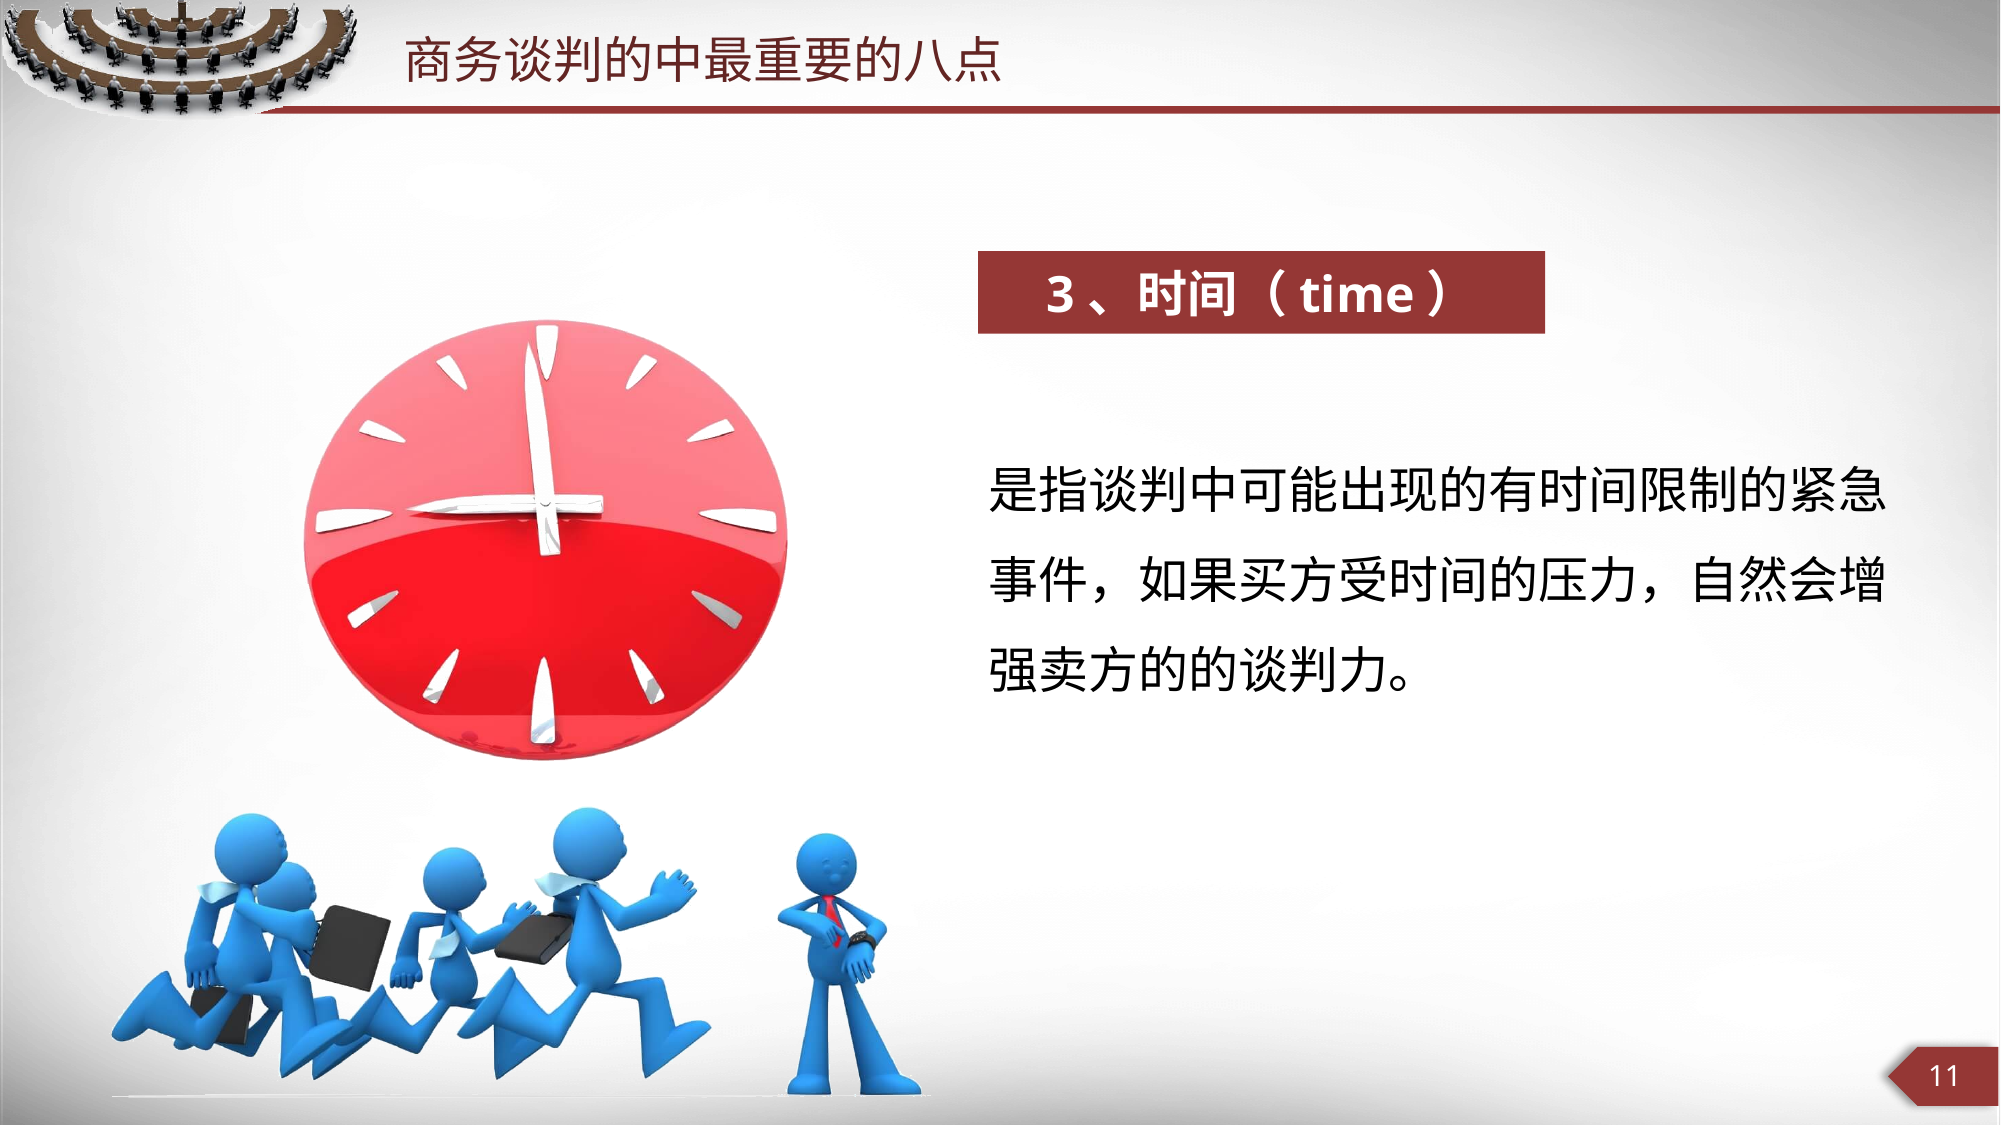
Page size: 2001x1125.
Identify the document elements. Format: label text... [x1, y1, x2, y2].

picture [0, 0, 2001, 1125]
text_box 3、时间（time） [982, 251, 1546, 334]
text_box 是指谈判中可能出现的有时间限制的紧急事件，如果买方受时间的压力，自然会增强卖方的的谈判力。 [982, 420, 1952, 858]
slide_number 11 [1889, 1046, 2000, 1107]
list 商务谈判的中最重要的八点 [388, 11, 1074, 107]
